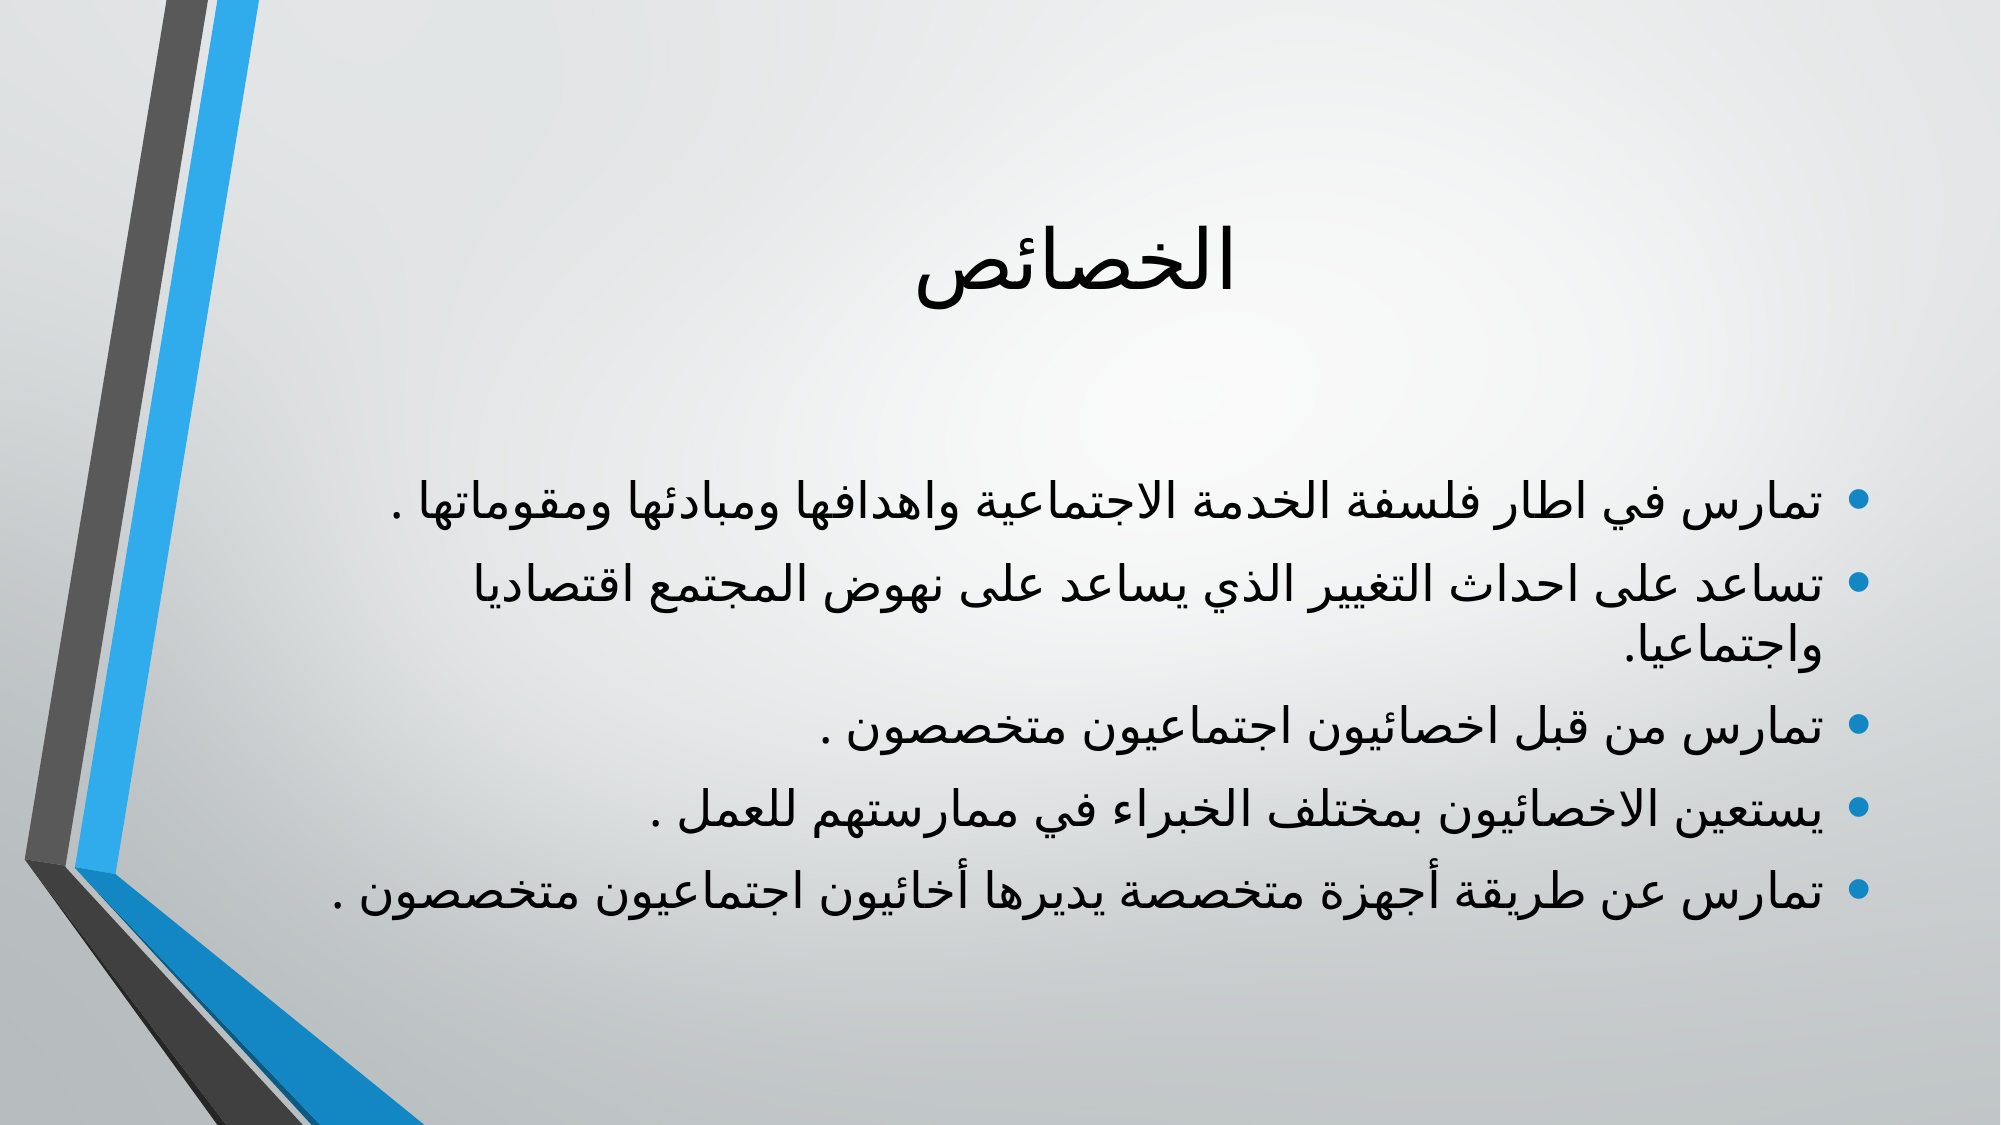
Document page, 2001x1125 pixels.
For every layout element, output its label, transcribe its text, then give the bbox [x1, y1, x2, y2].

list تمارس في اطار فلسفة الخدمة الاجتماعية واهدافها ومبادئها ومقوماتها . تساعد على احداث التغيير الذي يساعد على نهوض المجتمع اقتصاديا واجتماعيا. تمارس من قبل اخصائيون اجتماعيون متخصصون . يستعين الاخصائيون بمختلف الخبراء في ممارستهم للعمل . تمارس عن طريقة أجهزة متخصصة يديرها أخائيون اجتماعيون متخصصون . [243, 437, 1887, 950]
title الخصائص [243, 112, 1887, 400]
